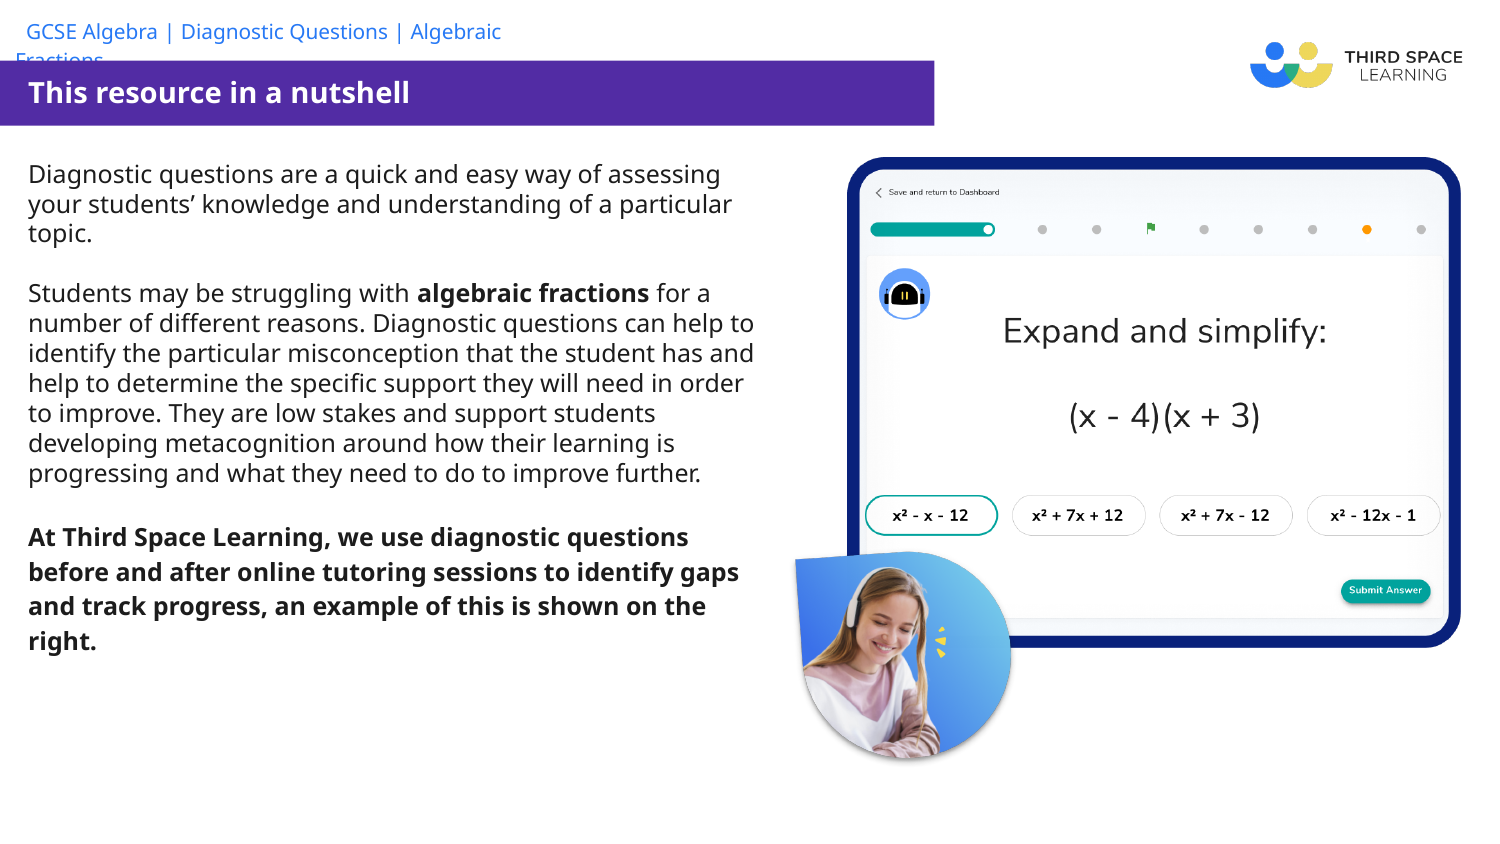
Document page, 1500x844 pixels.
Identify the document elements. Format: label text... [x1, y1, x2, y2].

picture [777, 157, 1461, 787]
text_box Diagnostic questions are a quick and easy way of assessing your students’ knowledge and understanding of a particular topic. Students may be struggling with algebraic fractions for a number of different reasons. Diagnostic questions can help to identify the particular misconception that the student has and help to determine the specific support they will need in order to improve. They are low stakes and support students developing metacognition around how their learning is progressing and what they need to do to improve further. At Third Space Learning, we use diagnostic questions before and after online tutoring sessions to identify gaps and track progress, an example of this is shown on the right. [13, 157, 780, 785]
text_box This resource in a nutshell [13, 59, 551, 125]
picture [1250, 33, 1465, 99]
